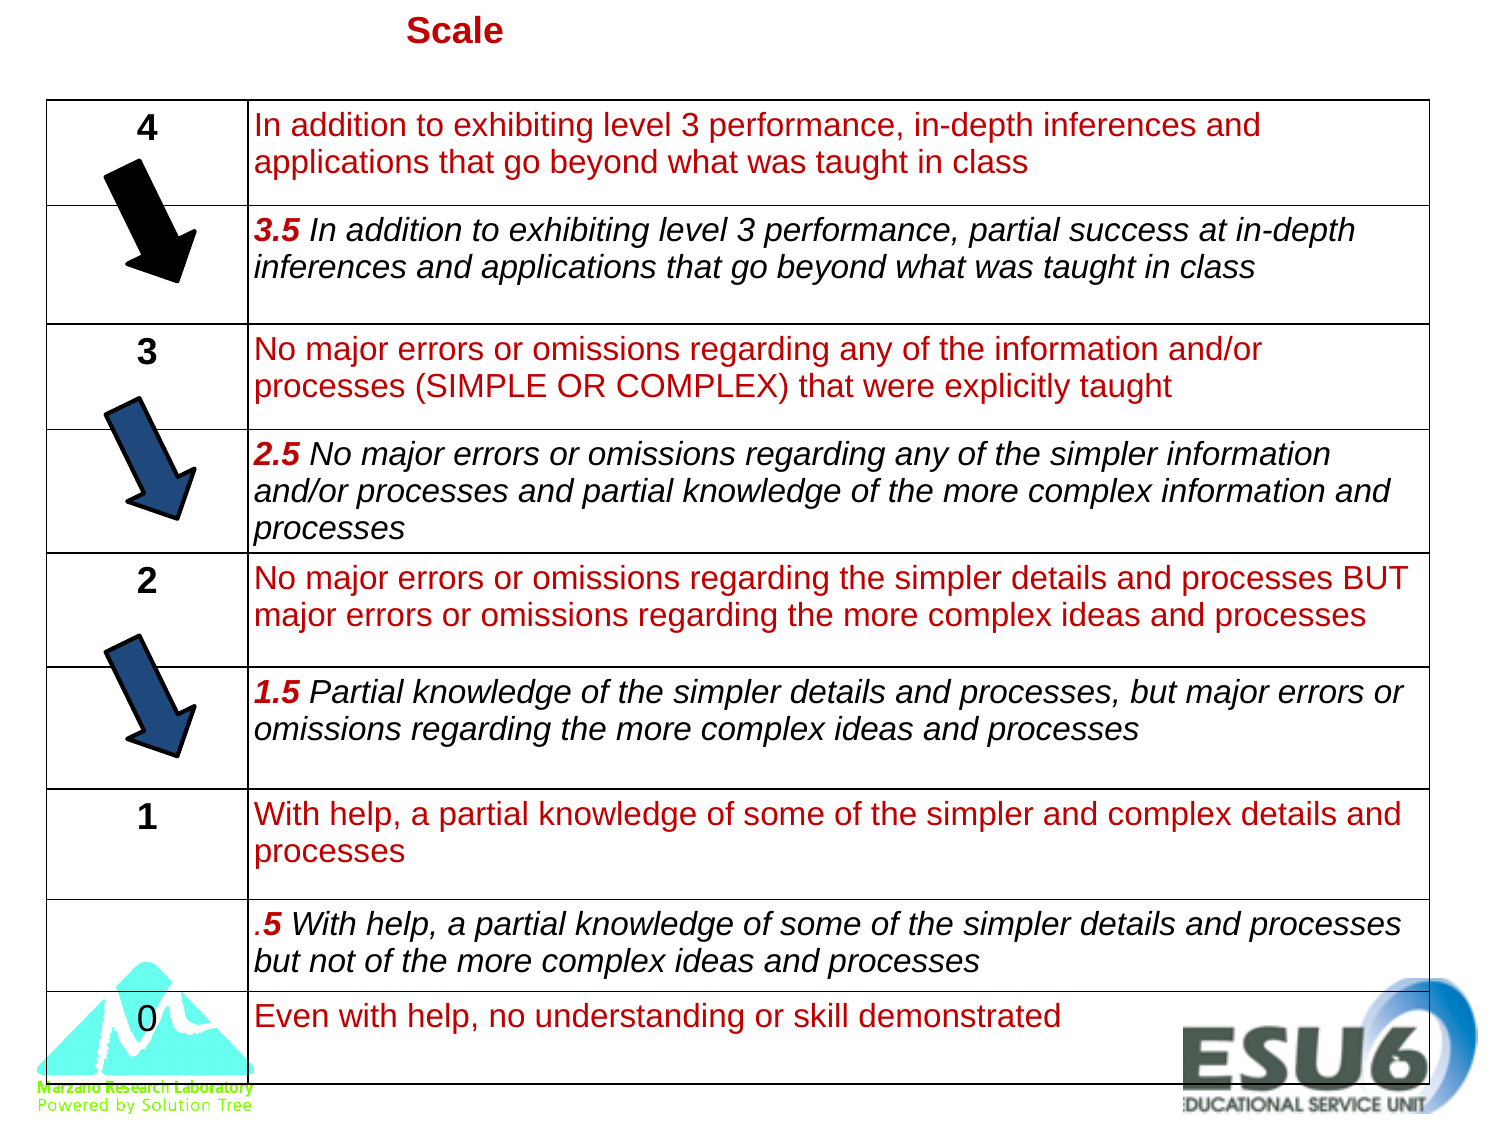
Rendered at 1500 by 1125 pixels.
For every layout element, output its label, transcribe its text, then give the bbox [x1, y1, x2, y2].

table_cell 0 [47, 992, 247, 1083]
table_cell [47, 206, 247, 323]
text_box [105, 398, 195, 519]
table_cell No major errors or omissions regarding any of the information and/or processes (SIMPLE OR COMPLEX) that were explicitly taught [249, 325, 1429, 429]
table_cell .5 With help, a partial knowledge of some of the simpler details and processes but not of the more complex ideas and processes [249, 900, 1429, 991]
table_cell 3 [47, 325, 247, 429]
table_cell 2 [47, 554, 247, 666]
table_cell With help, a partial knowledge of some of the simpler and complex details and processes [249, 790, 1429, 899]
table_cell 3.5 In addition to exhibiting level 3 performance, partial success at in-depth inferences and applications that go beyond what was taught in class [249, 206, 1429, 323]
text_box [105, 160, 195, 282]
text_box [105, 635, 195, 757]
table_cell No major errors or omissions regarding the simpler details and processes BUT major errors or omissions regarding the more complex ideas and processes [249, 554, 1429, 666]
table_header In addition to exhibiting level 3 performance, in-depth inferences and applications that go beyond what was taught in class [249, 101, 1429, 205]
table_cell [47, 668, 247, 788]
table_cell [47, 430, 247, 552]
table_cell 1 [47, 790, 247, 899]
table_cell 2.5 No major errors or omissions regarding any of the simpler information and/or processes and partial knowledge of the more complex information and processes [249, 430, 1429, 552]
table_header 4 [47, 101, 247, 205]
table_cell Even with help, no understanding or skill demonstrated [249, 992, 1429, 1083]
picture [1183, 978, 1478, 1114]
table_cell 1.5 Partial knowledge of the simpler details and processes, but major errors or omissions regarding the more complex ideas and processes [249, 668, 1429, 788]
text_box Scale [399, 0, 1113, 88]
table_cell [47, 900, 247, 991]
picture [37, 962, 254, 1114]
